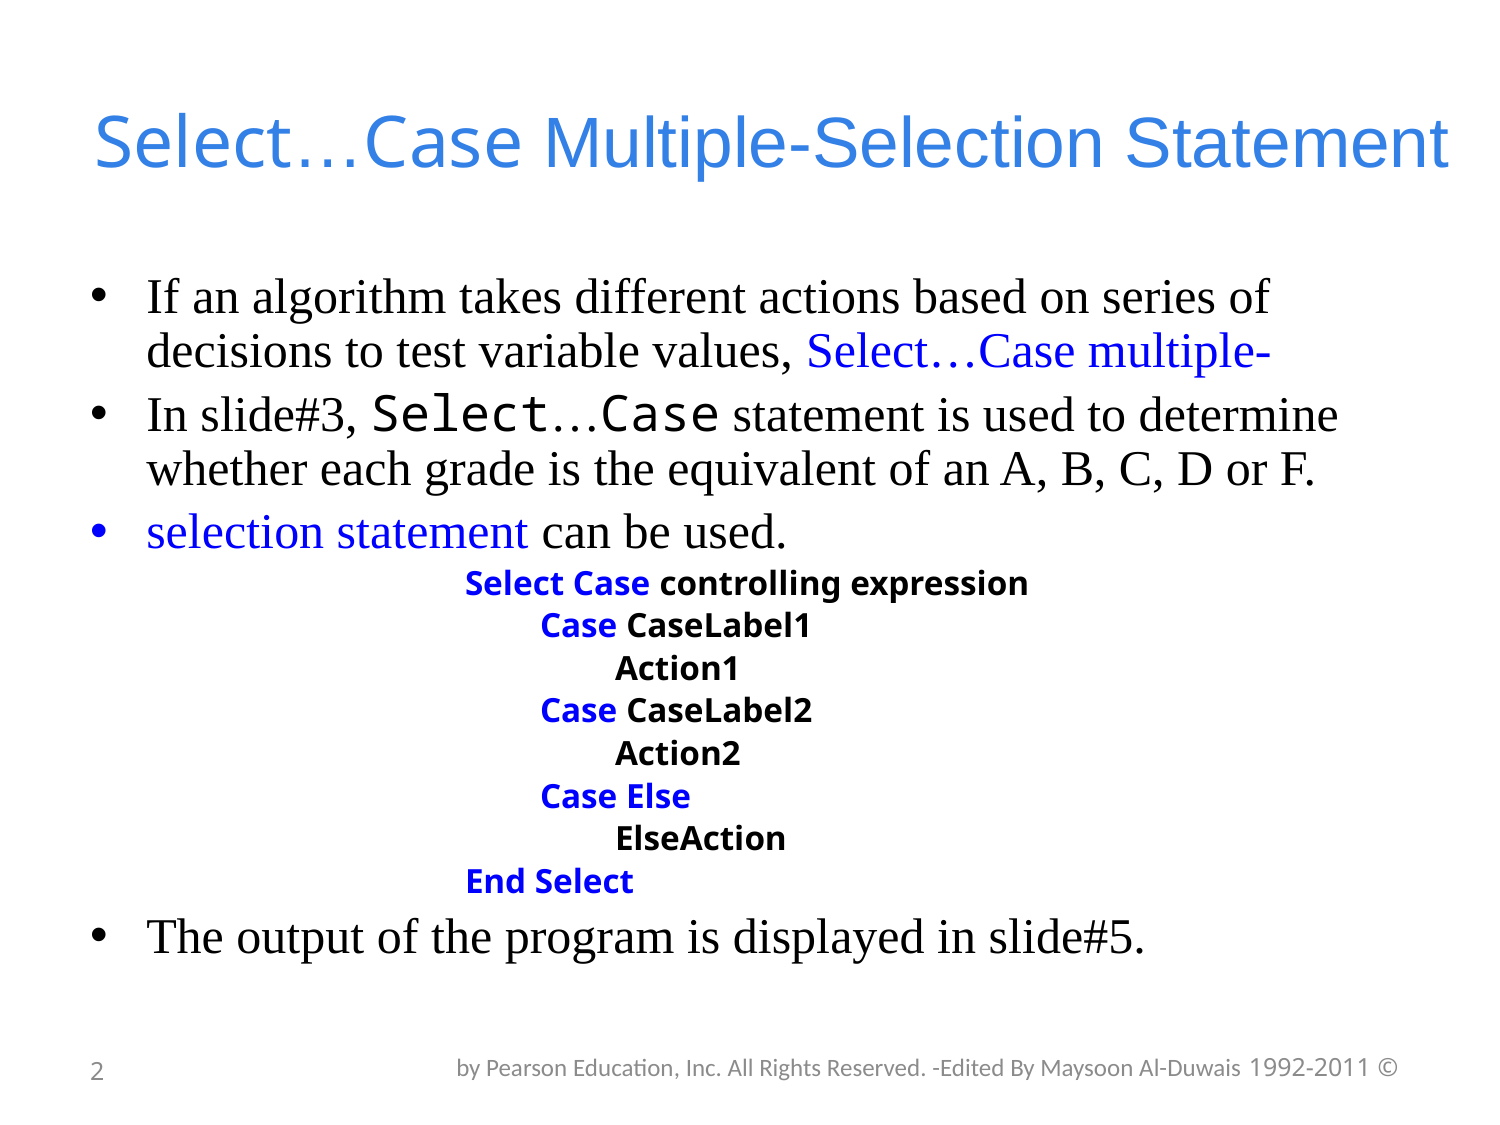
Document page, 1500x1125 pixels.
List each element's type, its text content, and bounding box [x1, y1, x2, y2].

title Select…Case Multiple-Selection Statement [75, 45, 1471, 233]
list If an algorithm takes different actions based on series of decisions to test variable values, Select…Case multiple- In slide#3, Select…Case statement is used to determine whether each grade is the equivalent of an A, B, C, D or F. selection statement can be used. Select Case controlling expression Case CaseLabel1 Action1 Case CaseLabel2 Action2 Case Else ElseAction End Select The output of the program is displayed in slide#5. [75, 262, 1425, 1094]
footer © 1992-2011 by Pearson Education, Inc. All Rights Reserved. -Edited By Maysoon Al-Duwais [431, 1046, 1424, 1087]
slide_number 2 [75, 1042, 425, 1103]
